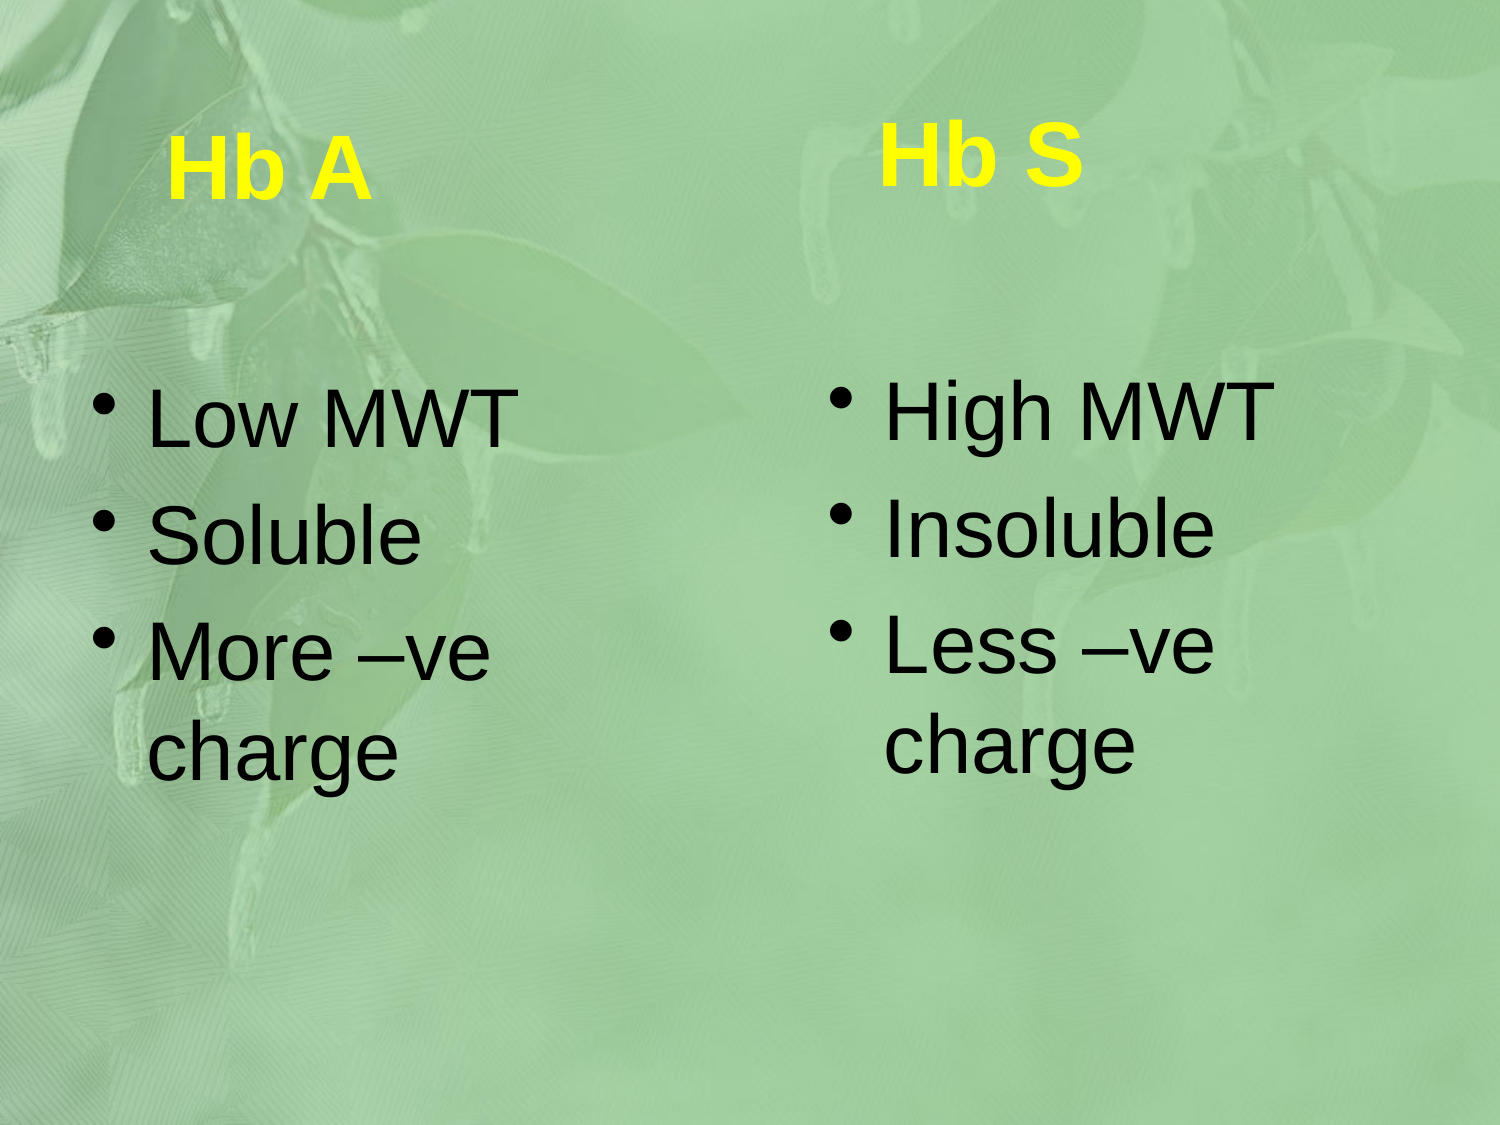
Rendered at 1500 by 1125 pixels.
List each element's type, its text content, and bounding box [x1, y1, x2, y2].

picture [0, 0, 1500, 1125]
list Low MWT Soluble More –ve charge [74, 356, 738, 1006]
list Hb A [149, 49, 413, 226]
list High MWT Insoluble Less –ve charge [812, 349, 1426, 1006]
list Hb S [862, 49, 1426, 213]
